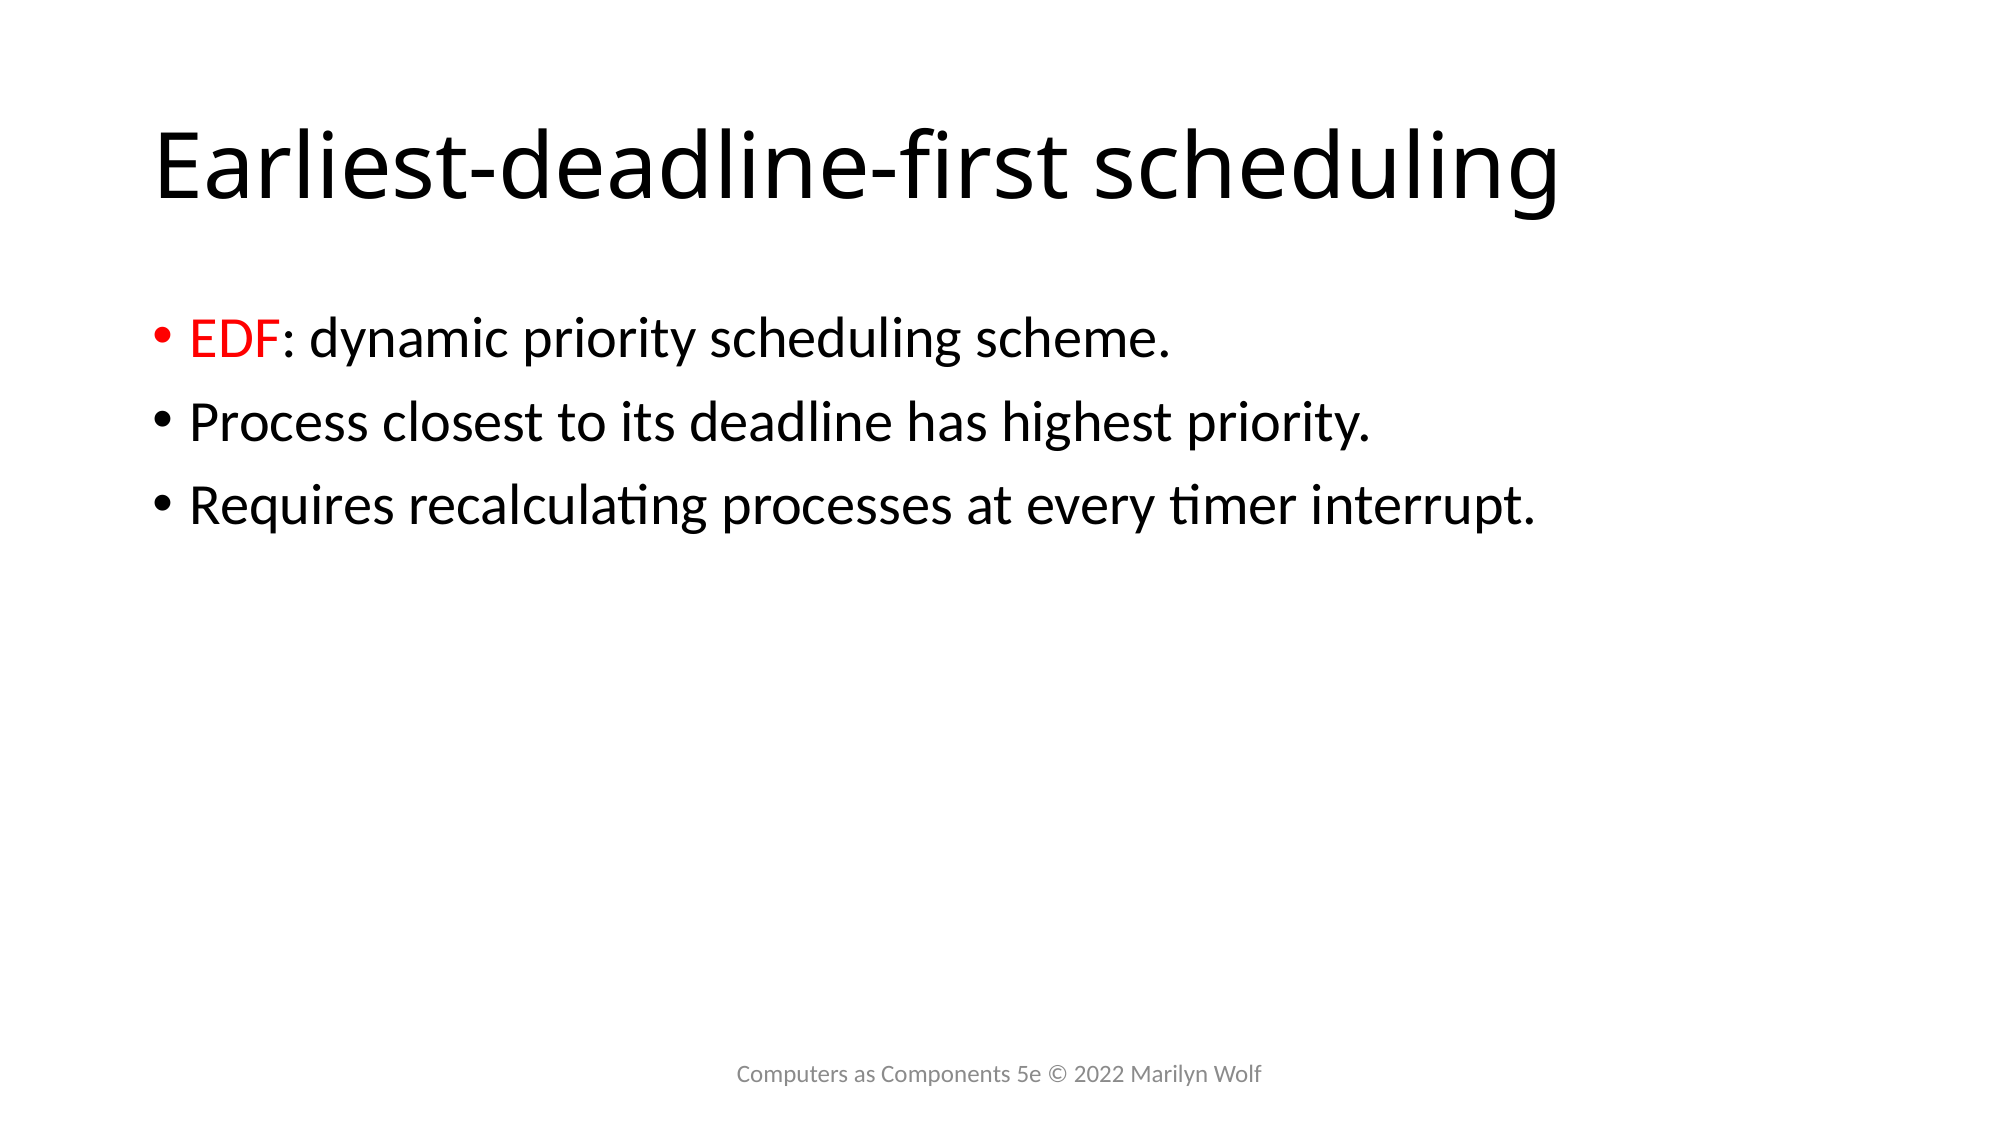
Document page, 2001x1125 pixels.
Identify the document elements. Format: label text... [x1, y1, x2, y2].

list EDF: dynamic priority scheduling scheme. Process closest to its deadline has highest priority. Requires recalculating processes at every timer interrupt. [137, 299, 1863, 1014]
title Earliest-deadline-first scheduling [137, 59, 1863, 278]
footer Computers as Components 5e © 2022 Marilyn Wolf [662, 1042, 1338, 1103]
